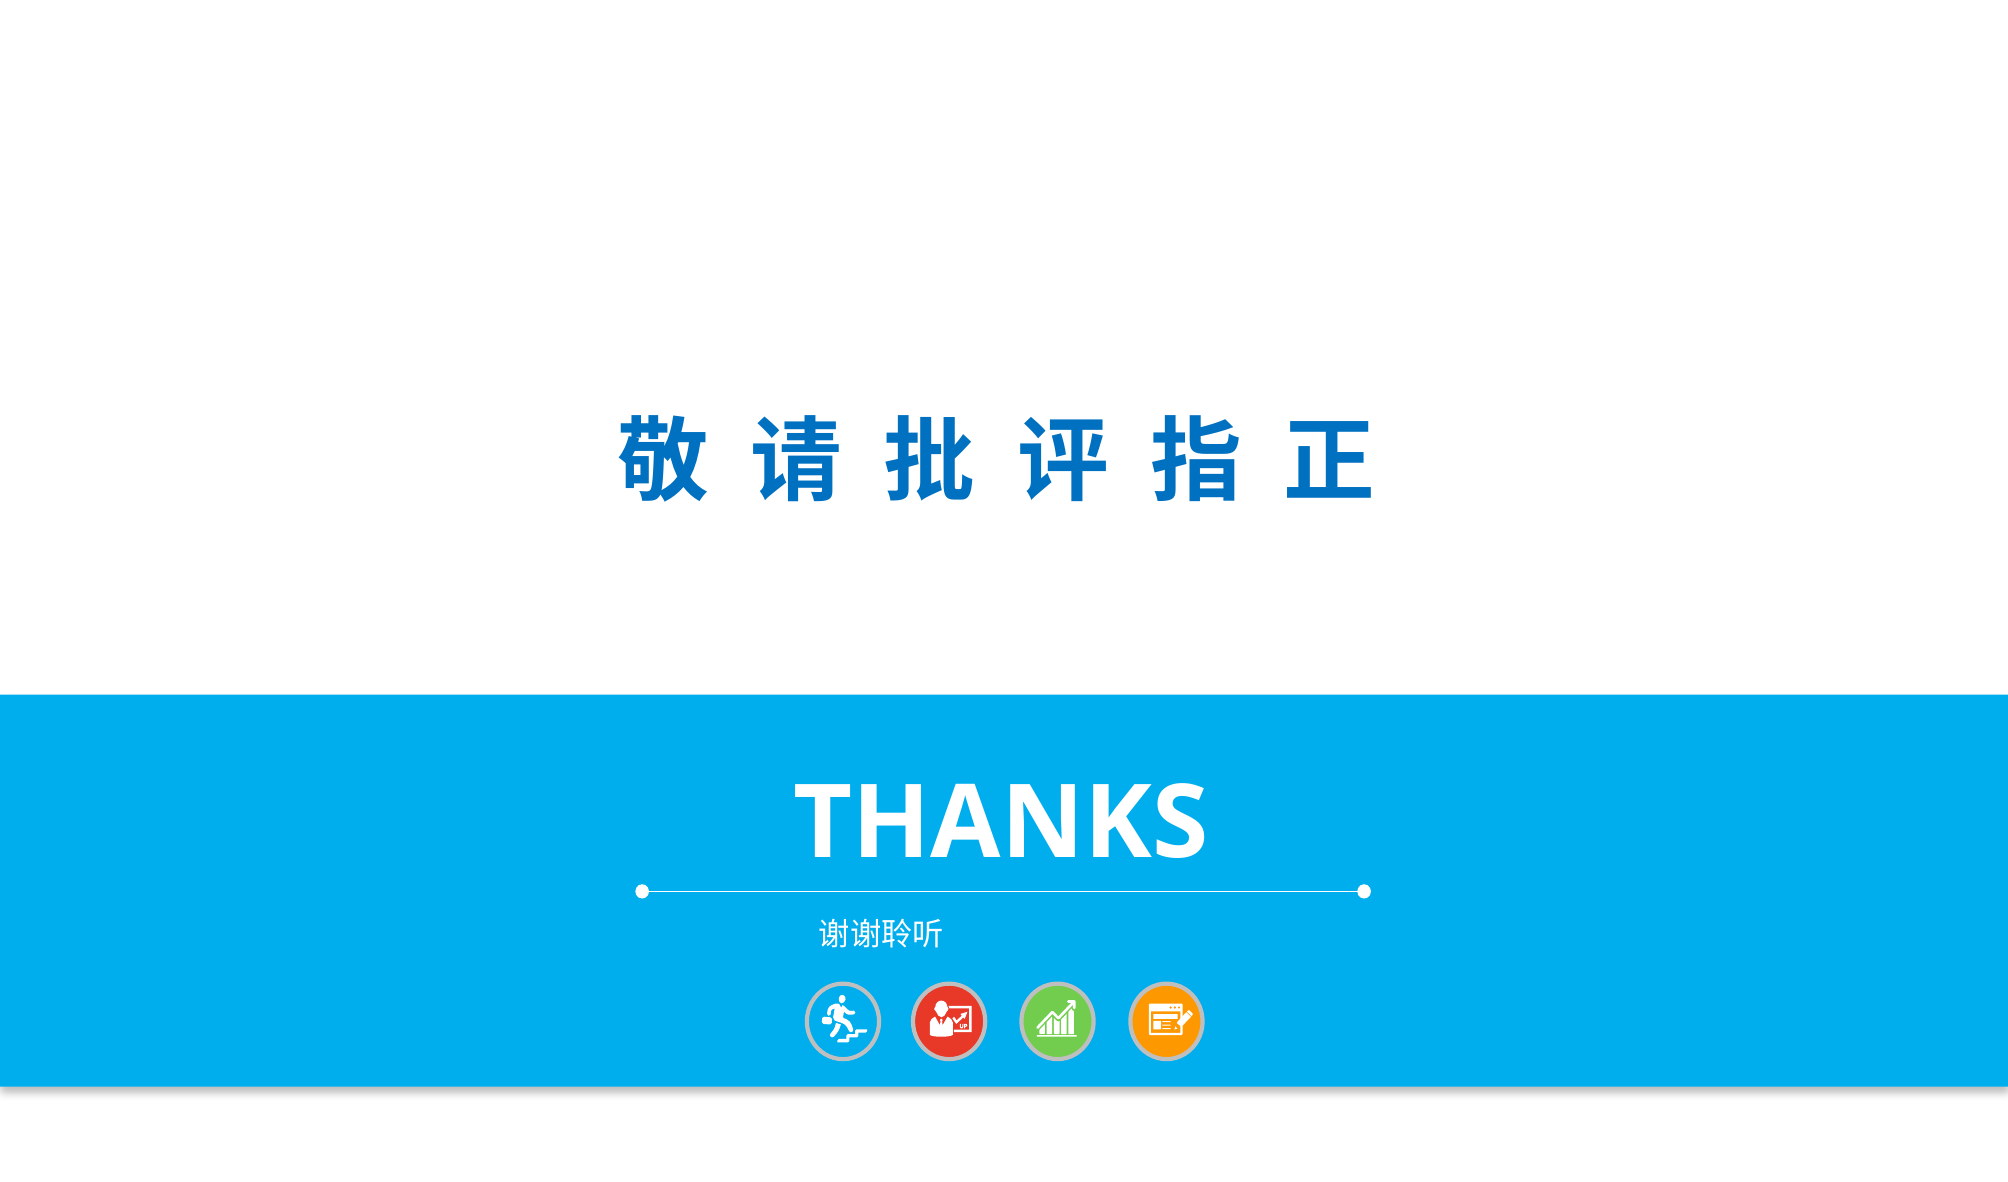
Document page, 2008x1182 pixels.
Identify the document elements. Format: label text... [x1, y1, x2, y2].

text_box 敬 请 批 评 指 正 [500, 391, 1493, 522]
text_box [1130, 983, 1203, 1060]
text_box [0, 693, 2008, 1089]
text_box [635, 883, 1372, 899]
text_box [912, 983, 986, 1060]
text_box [1021, 983, 1094, 1060]
text_box 谢谢聆听 [798, 908, 1203, 962]
text_box THANKS [355, 744, 1647, 888]
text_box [806, 983, 880, 1060]
